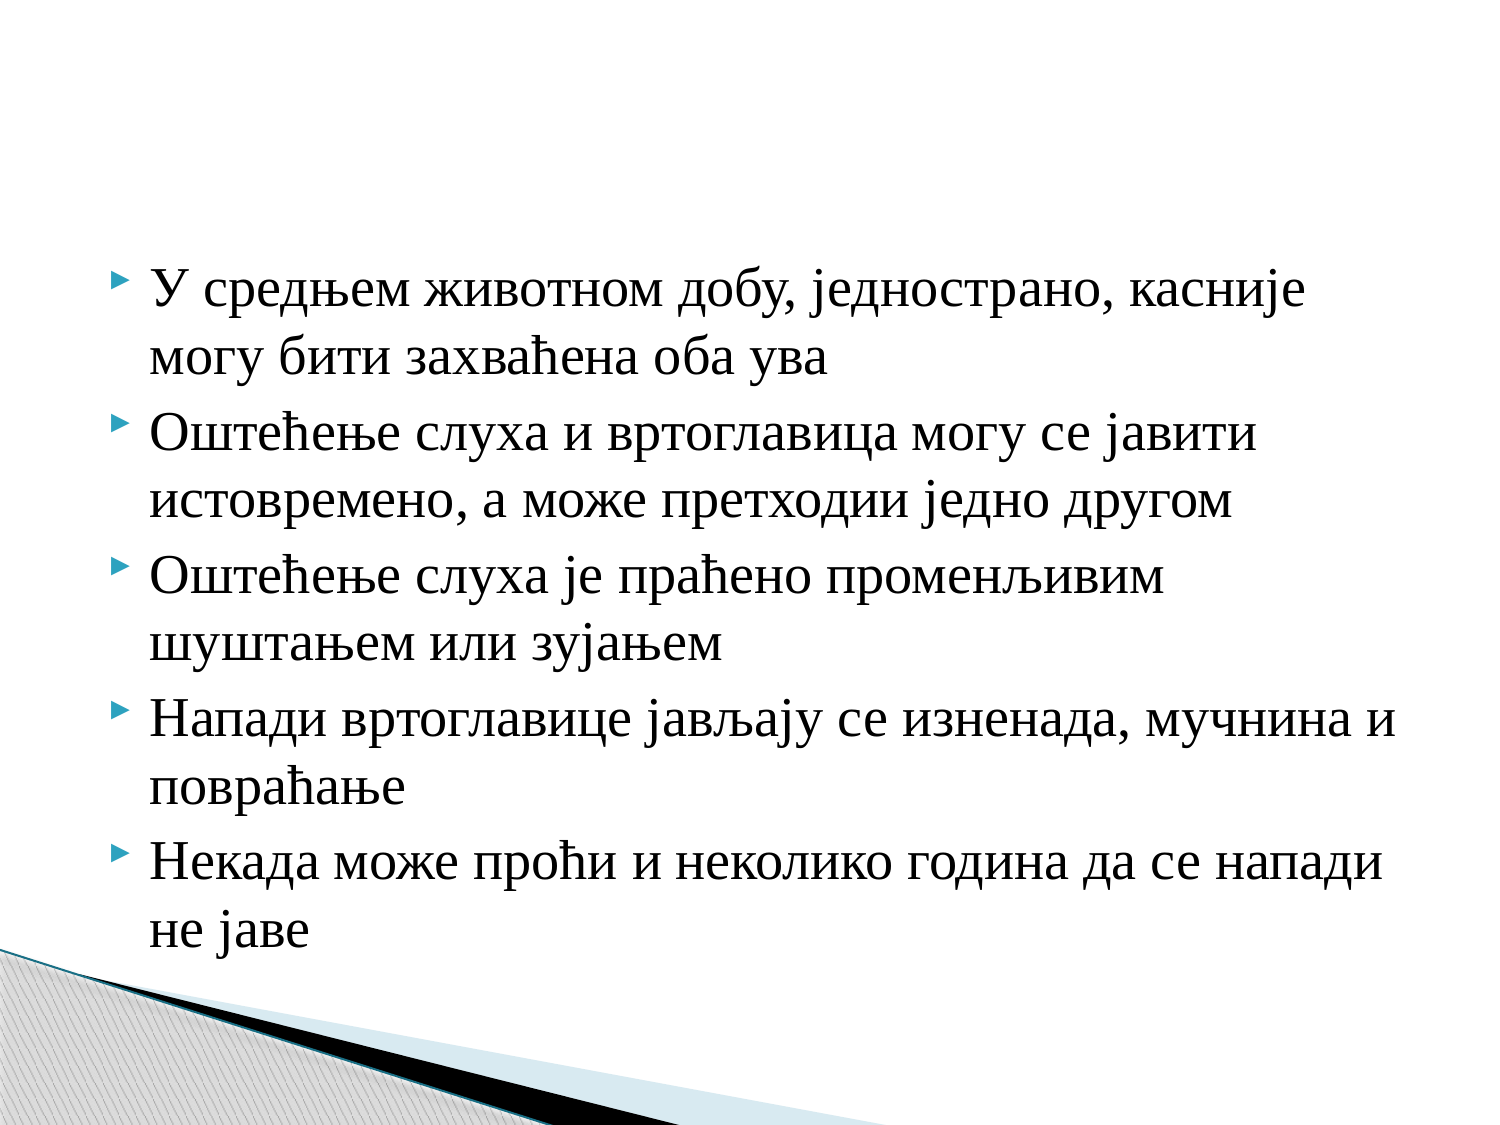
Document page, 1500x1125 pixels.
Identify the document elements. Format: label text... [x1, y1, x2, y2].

list У средњем животном добу, једнострано, касније могу бити захваћена оба ува Оштећење слуха и вртоглавица могу се јавити истовремено, а може претходии једно другом Оштећење слуха је праћено променљивим шуштањем или зујањем Напади вртоглавице јављају се изненада, мучнина и повраћање Некада може проћи и неколико година да се напади не јаве [74, 242, 1426, 986]
